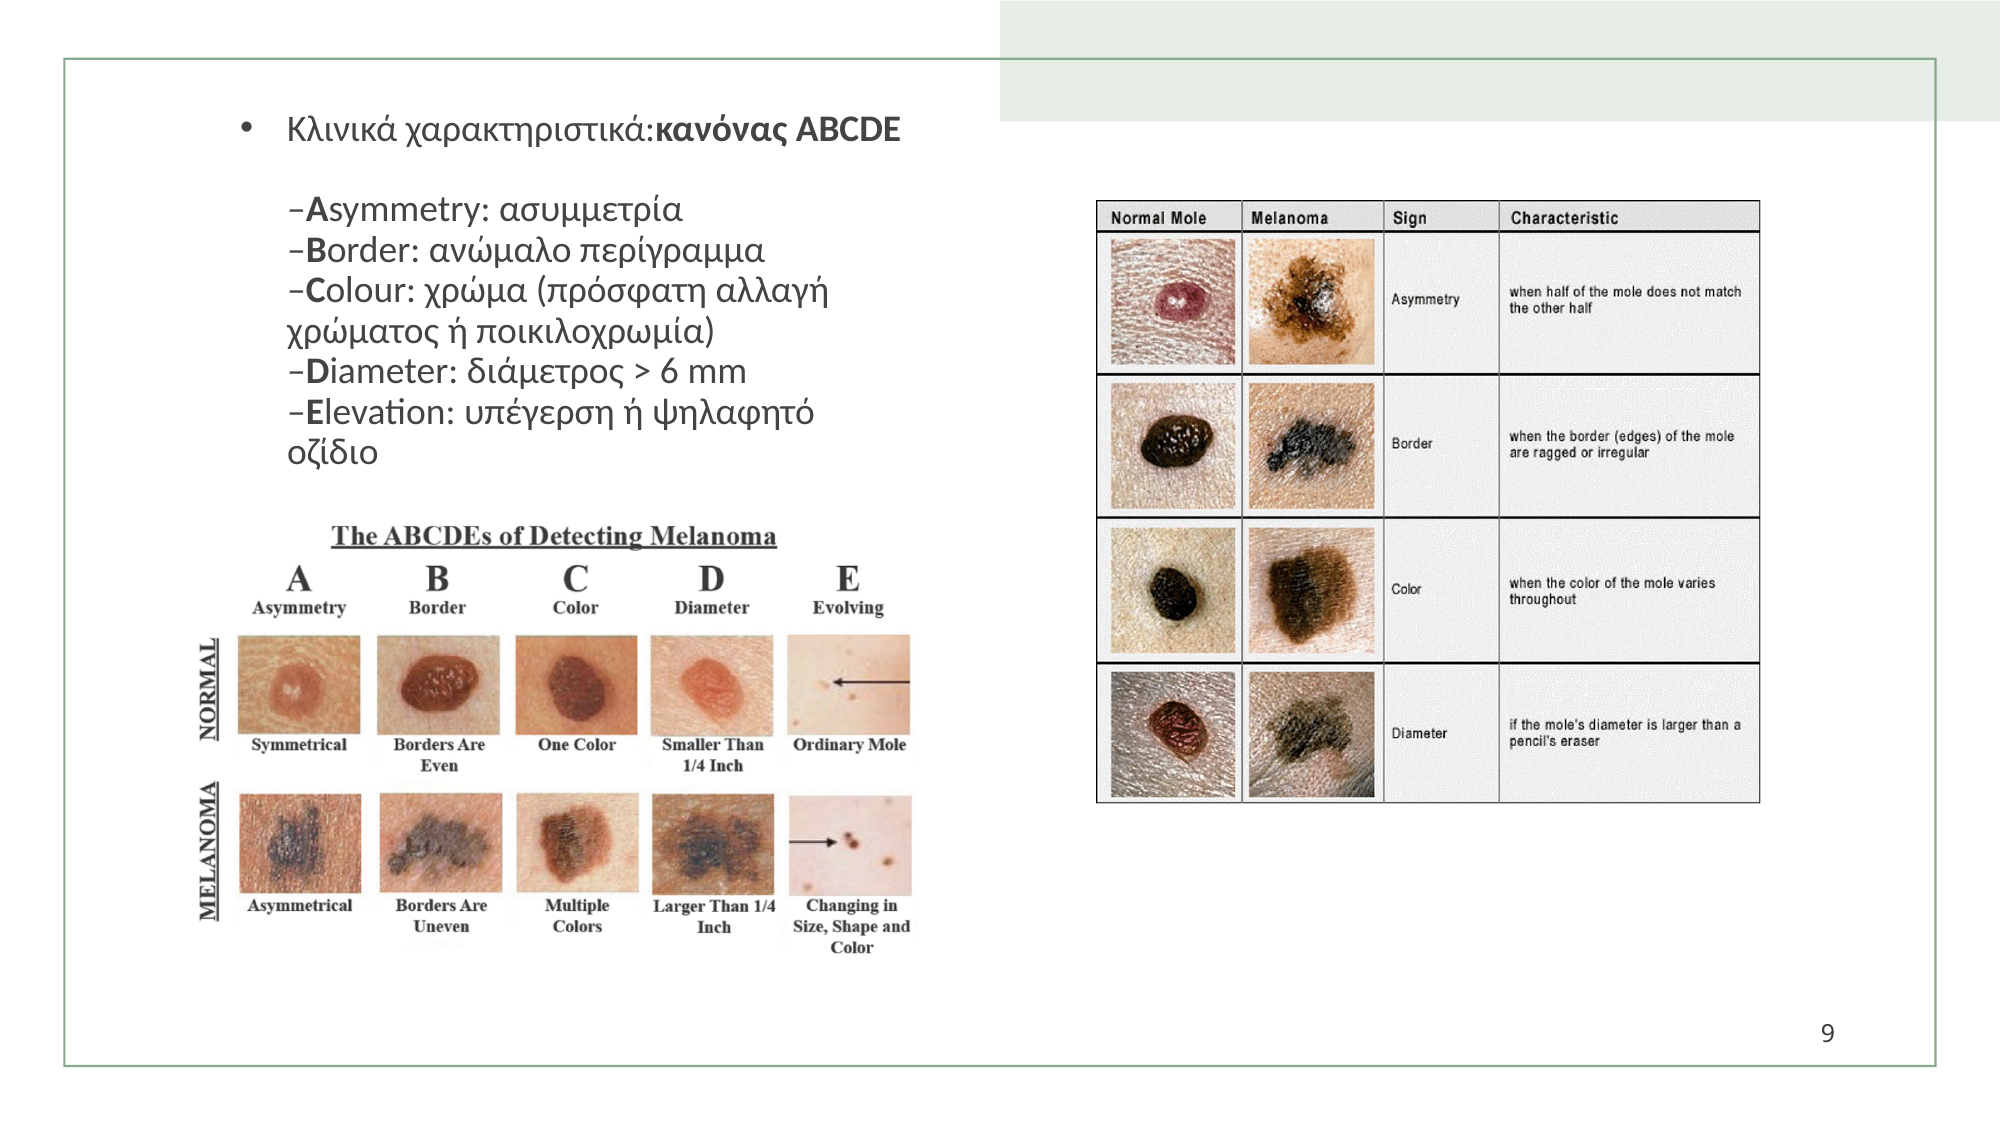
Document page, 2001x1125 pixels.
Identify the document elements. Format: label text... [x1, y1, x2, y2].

title Κλινικά χαρακτηριστικά:κανόνας ABCDE –Asymmetry: ασυμμετρία –Border: ανώμαλο περίγραμμα –Colour: χρώμα (πρόσφατη αλλαγή χρώματος ή ποικιλοχρωμία) –Diameter: διάμετρος > 6 mm –Elevation: υπέγερση ή ψηλαφητό οζίδιο [225, 99, 925, 501]
slide_number 9 [1400, 1004, 1850, 1064]
picture [192, 501, 958, 965]
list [1095, 199, 1761, 804]
